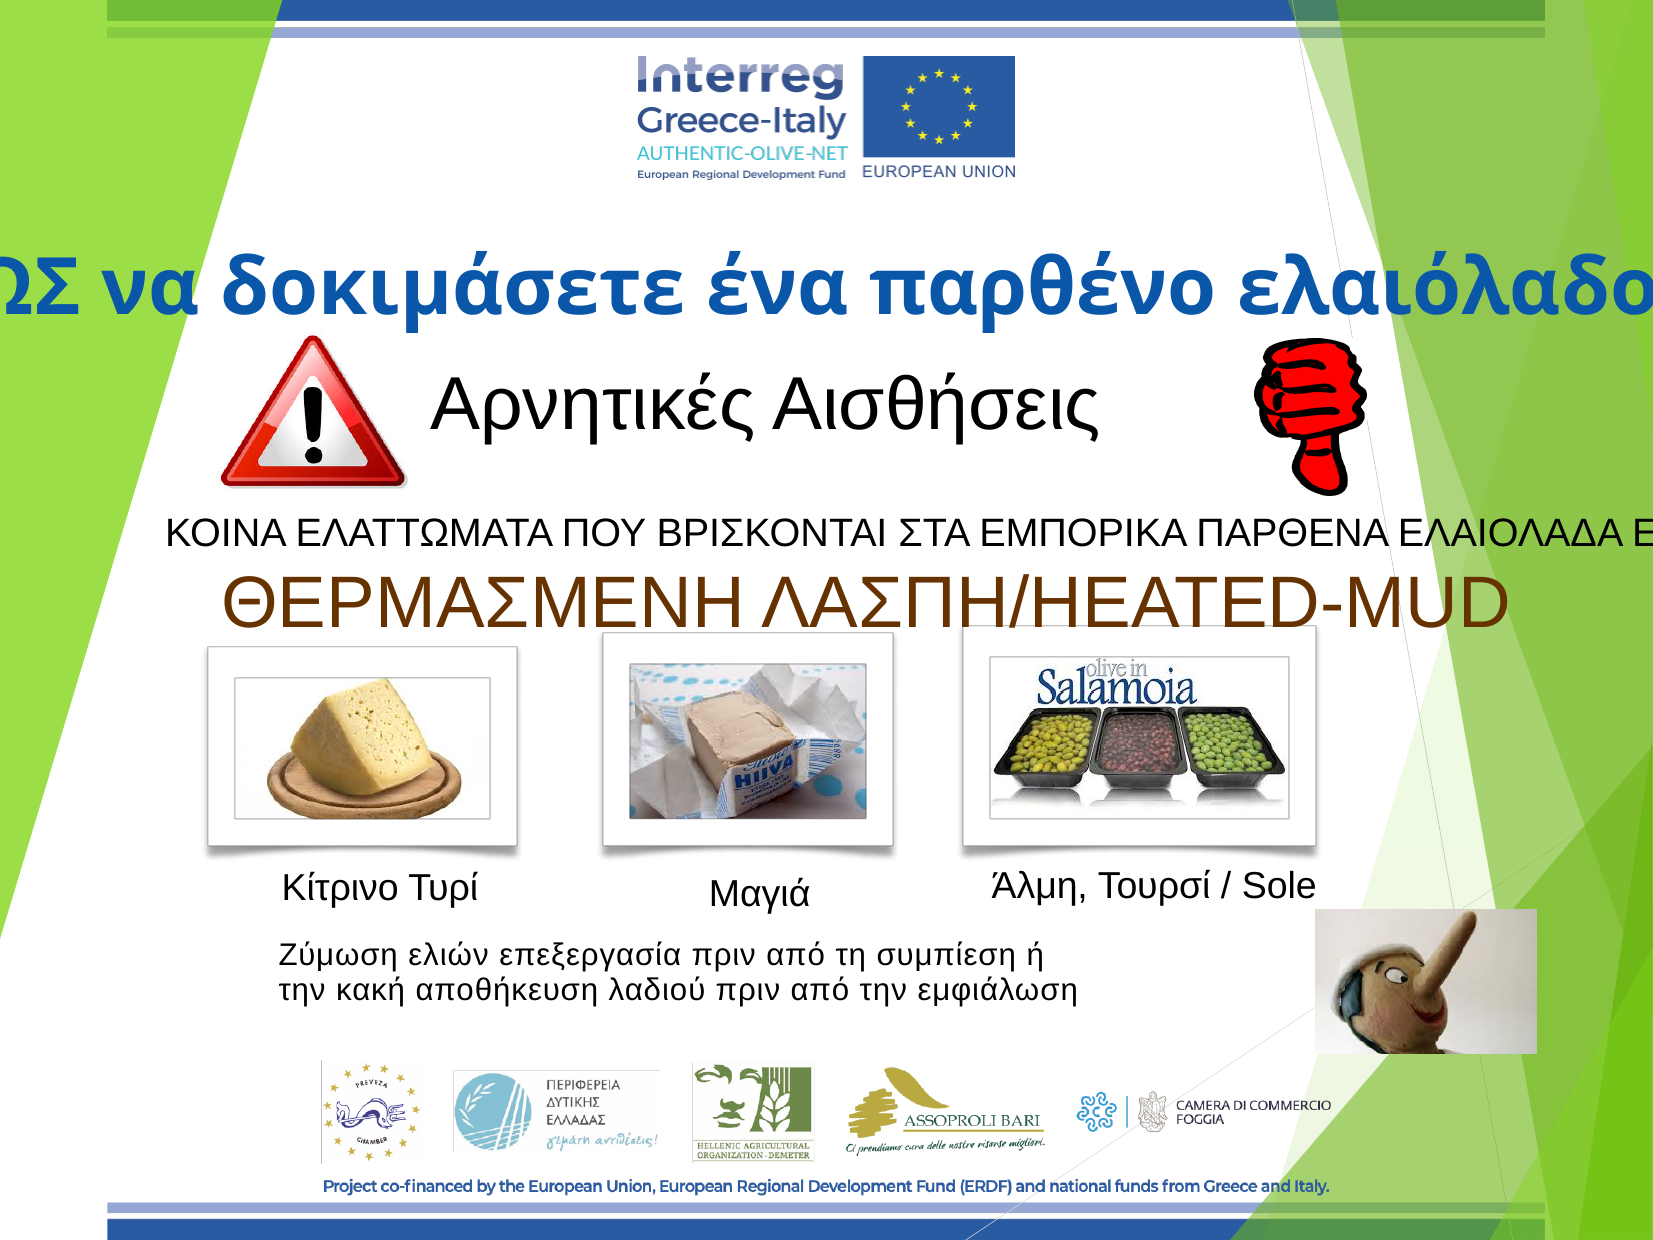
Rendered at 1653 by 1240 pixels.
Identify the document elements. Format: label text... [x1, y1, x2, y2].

picture [216, 332, 408, 490]
text_box Άλμη, Τουρσί / Sole [984, 863, 1325, 915]
text_box Αρνητικές Αισθήσεις [422, 355, 1110, 454]
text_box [955, 621, 1325, 863]
text_box ΚΟΙΝΑ ΕΛΑΤΤΩΜΑΤΑ ΠΟΥ ΒΡΙΣΚΟΝΤΑΙ ΣΤΑ ΕΜΠΟΡΙΚΑ ΠΑΡΘΕΝΑ ΕΛΑΙΟΛΑΔΑ ΕΙΝΑΙ: [157, 504, 1653, 563]
text_box Ζύμωση ελιών επεξεργασία πριν από τη συμπίεση ή την κακή αποθήκευση λαδιού πριν από την εμφιάλωση [271, 930, 1180, 1015]
text_box Κίτρινο Τυρί [274, 863, 486, 917]
picture [1253, 338, 1368, 496]
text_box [199, 643, 528, 863]
text_box ΘΕΡΜΑΣΜΕΝΗ ΛΑΣΠΗ/HEATED-MUD [213, 563, 1519, 652]
text_box Μαγιά [701, 865, 819, 923]
picture [637, 56, 1015, 180]
text_box ΠΩΣ να δοκιμάσετε ένα παρθένο ελαιόλαδο; [0, 228, 1653, 338]
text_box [595, 629, 902, 863]
picture [109, 909, 1537, 1240]
picture [272, 0, 1298, 38]
